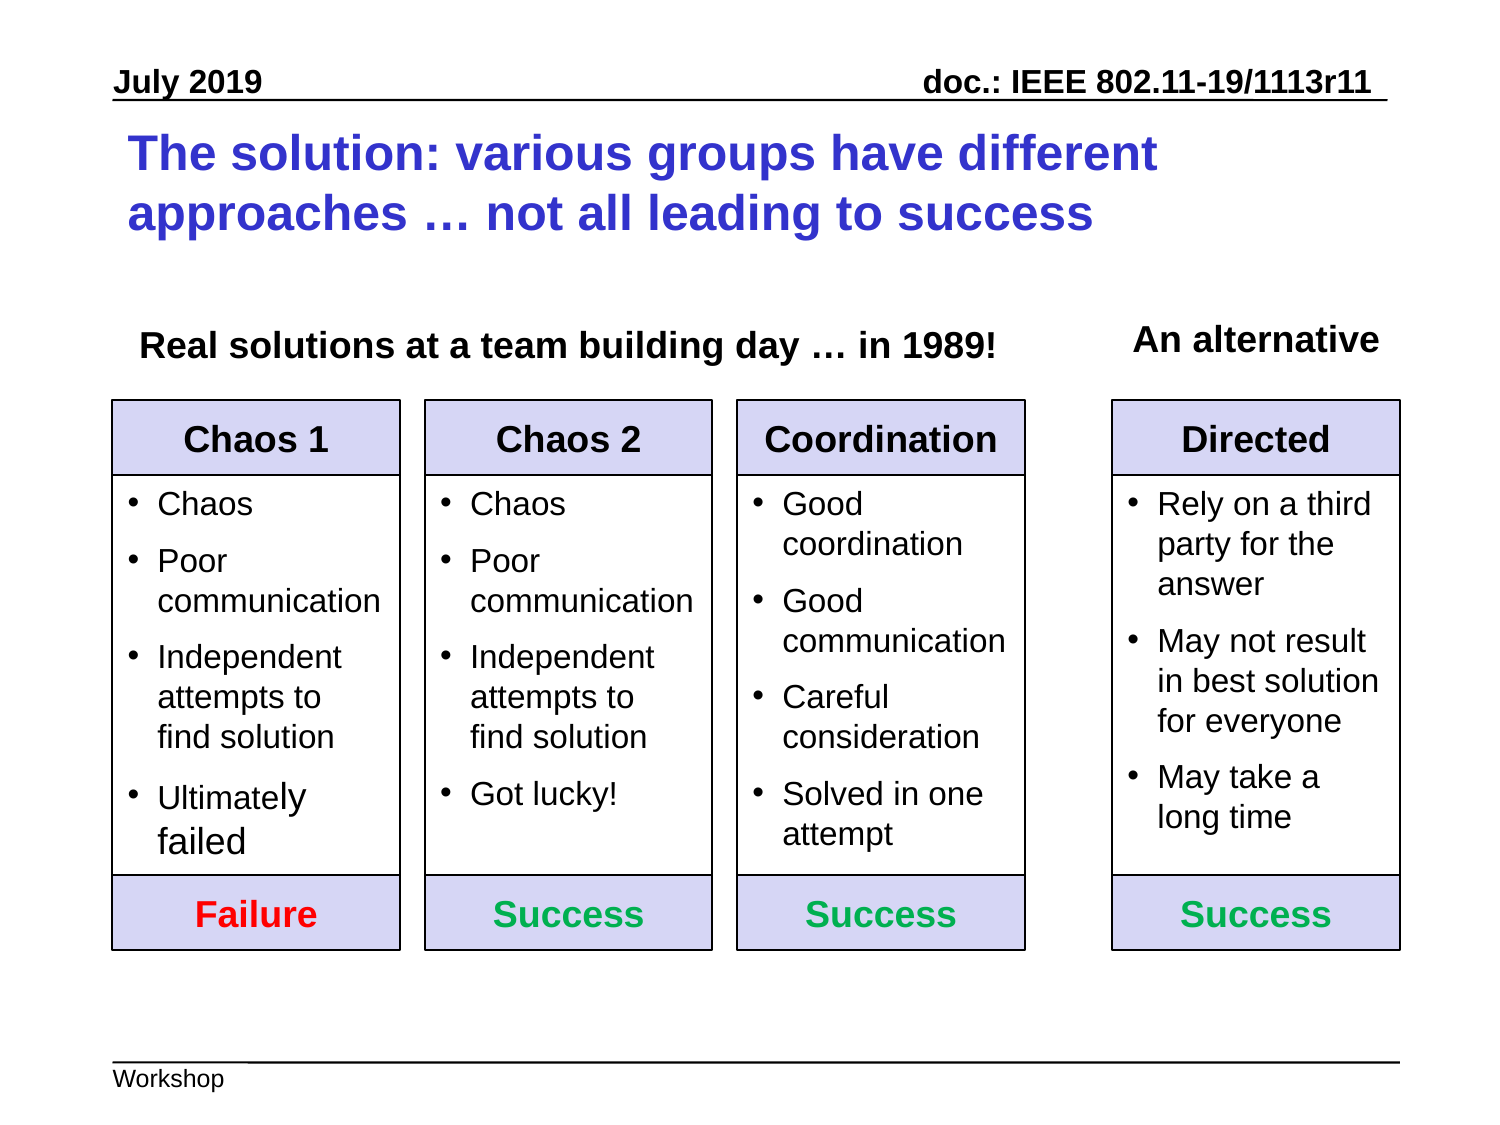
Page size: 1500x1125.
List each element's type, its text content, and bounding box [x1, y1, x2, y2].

text_box Failure [112, 874, 400, 950]
text_box Chaos Poor communication Independent attempts to find solution Got lucky! [424, 474, 713, 874]
text_box Chaos Poor communication Independent attempts to find solution Ultimately failed [112, 474, 400, 874]
text_box Chaos 2 [424, 399, 713, 474]
text_box Directed [1112, 399, 1400, 474]
text_box Success [1112, 875, 1400, 950]
text_box Good coordination Good communication Careful consideration Solved in one attempt [737, 474, 1025, 874]
text_box Chaos 1 [112, 399, 400, 474]
text_box Real solutions at a team building day … in 1989! [112, 306, 1025, 382]
text_box Success [424, 874, 713, 950]
text_box Success [737, 874, 1025, 950]
text_box Rely on a third party for the answer May not result in best solution for everyone May take a long time [1112, 474, 1400, 875]
text_box Coordination [737, 399, 1025, 474]
title The solution: various groups have different approaches … not all leading to success [112, 112, 1388, 288]
text_box An alternative [1112, 299, 1400, 375]
